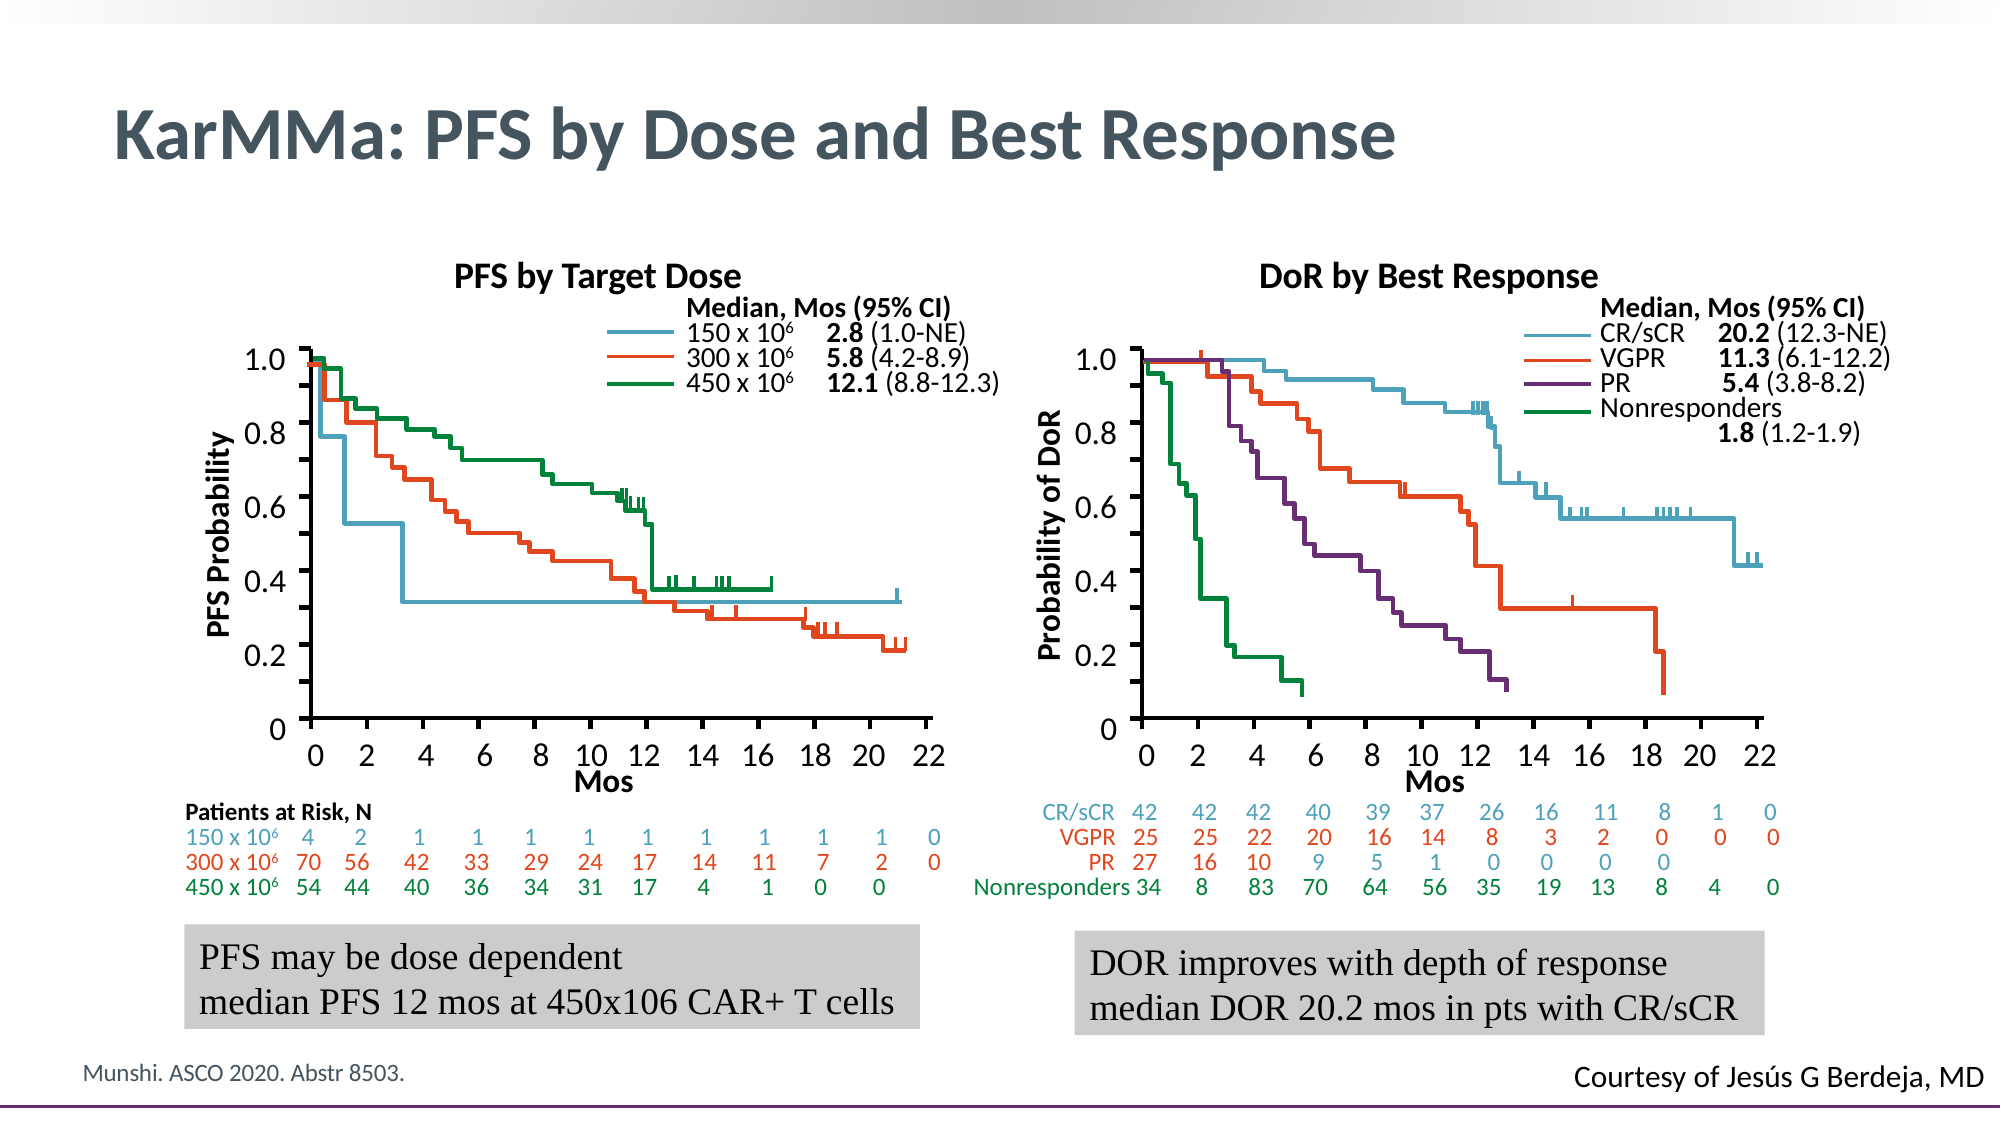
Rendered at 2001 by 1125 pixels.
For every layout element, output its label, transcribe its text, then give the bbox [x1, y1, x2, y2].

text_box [170, 242, 1019, 910]
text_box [1019, 242, 1978, 910]
text_box Courtesy of Jesús G Berdeja, MD [1477, 1048, 2000, 1101]
text_box PFS may be dose dependent median PFS 12 mos at 450x106 CAR+ T cells [184, 924, 920, 1029]
text_box DOR improves with depth of response median DOR 20.2 mos in pts with CR/sCR [1074, 930, 1765, 1036]
title KarMMa: PFS by Dose and Best Response [100, 39, 1884, 220]
text_box Munshi. ASCO 2020. Abstr 8503. [67, 1048, 1356, 1094]
